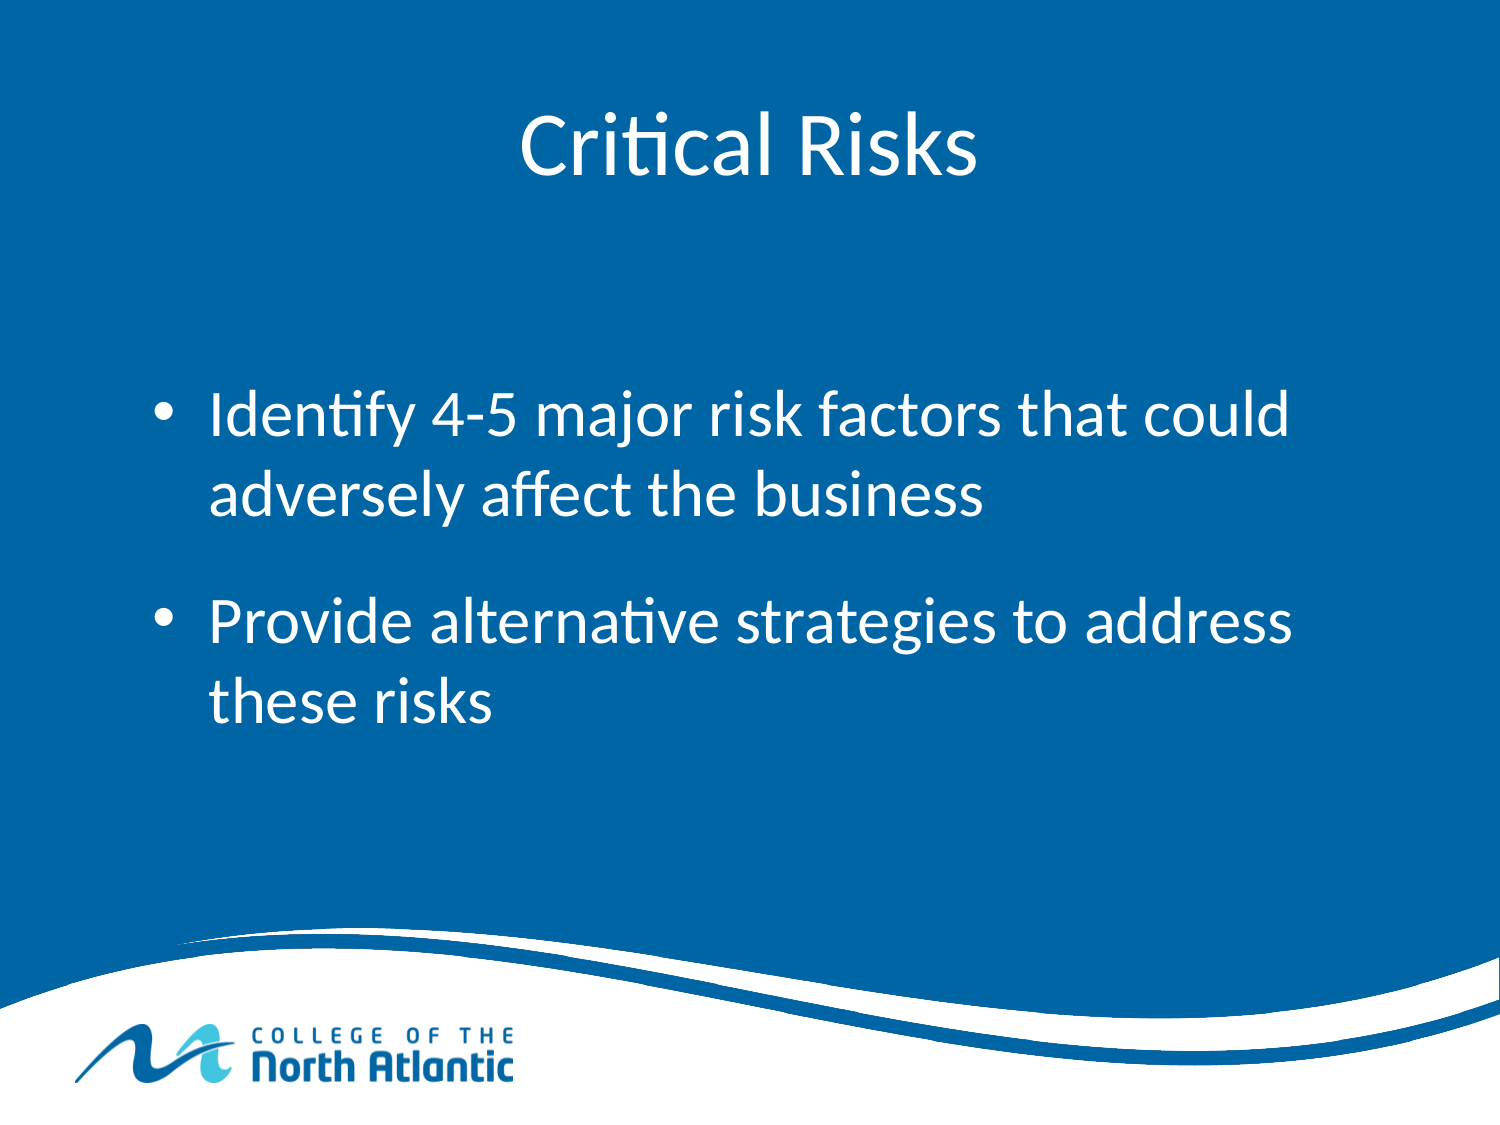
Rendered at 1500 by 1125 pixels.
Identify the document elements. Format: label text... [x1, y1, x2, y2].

picture [0, 928, 1500, 1125]
list Identify 4-5 major risk factors that could adversely affect the business Provide alternative strategies to address these risks [137, 362, 1438, 1000]
title Critical Risks [75, 45, 1425, 233]
